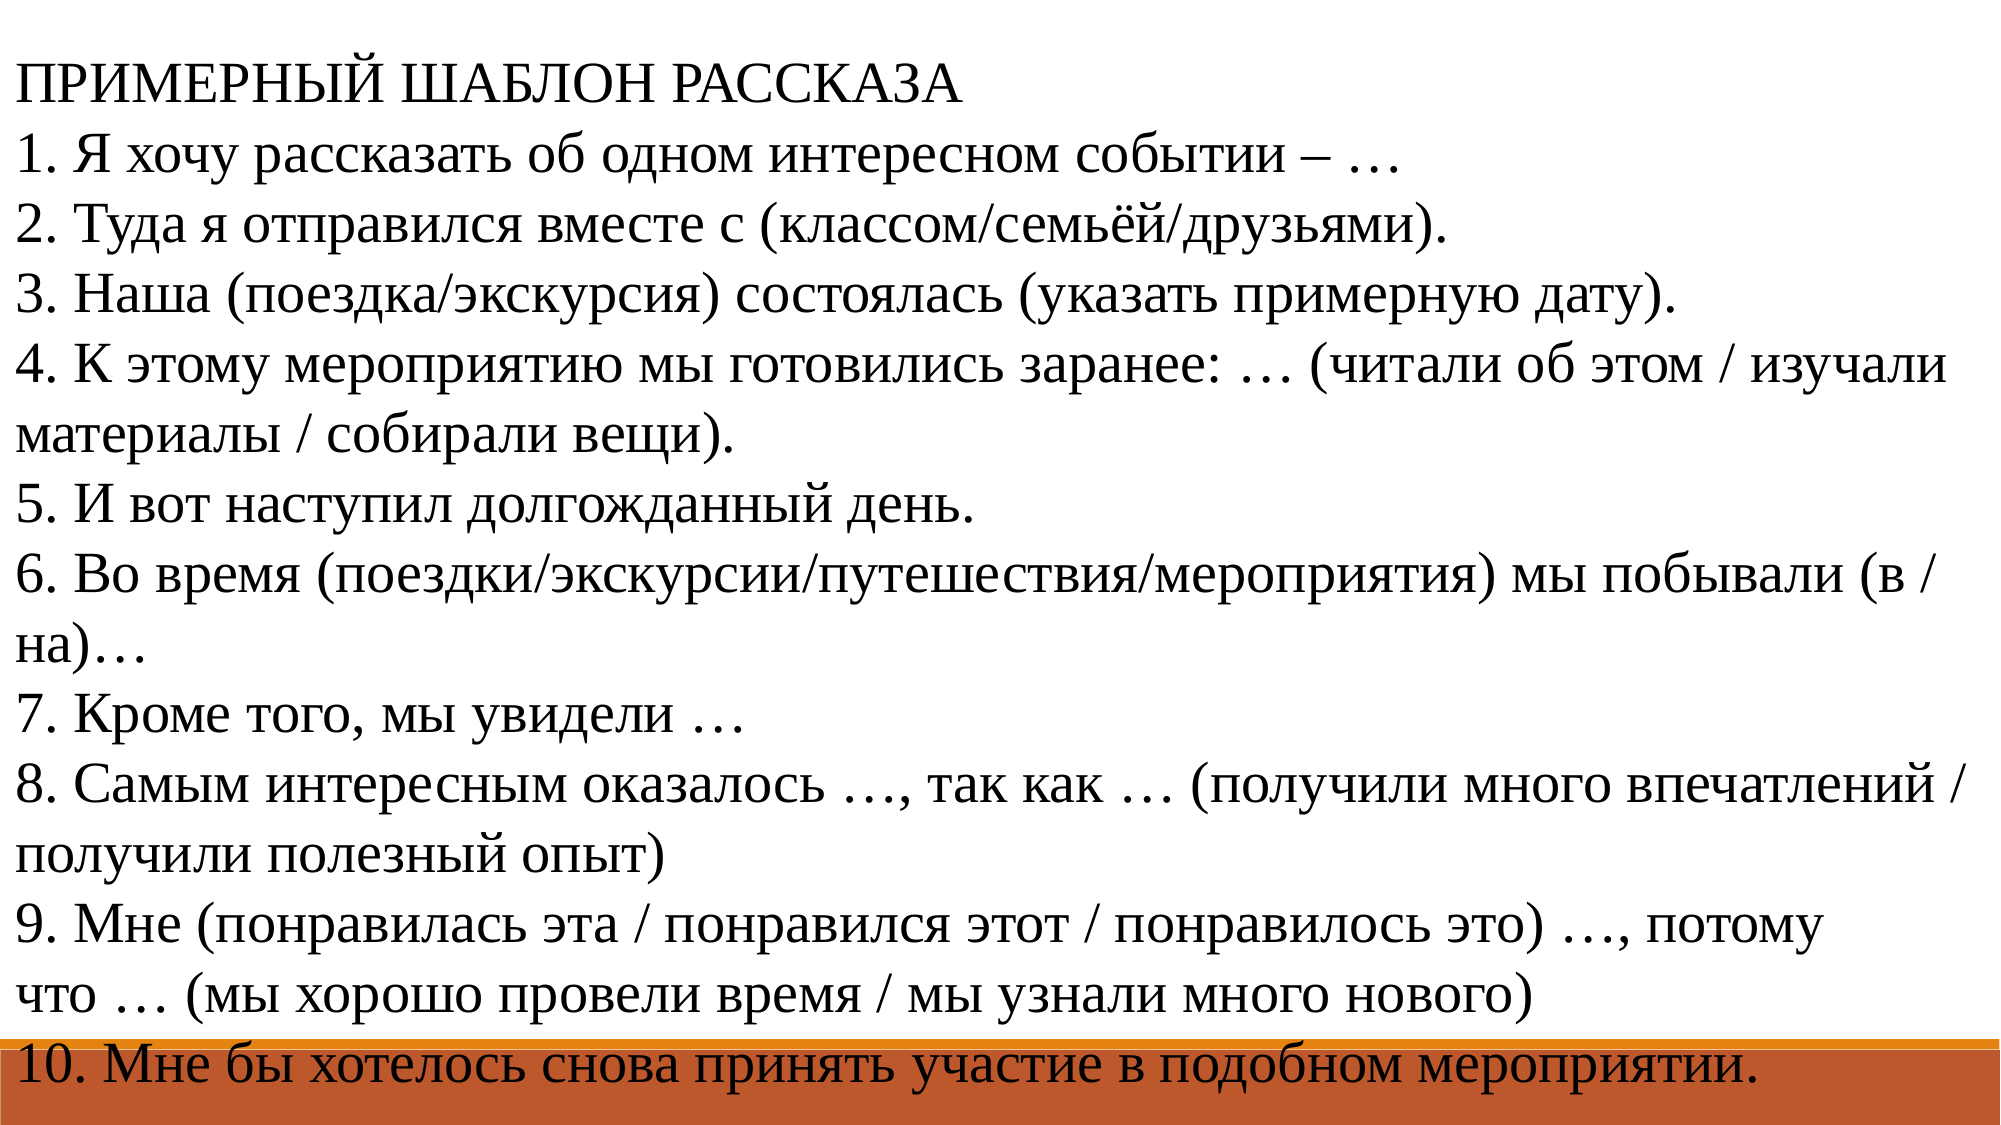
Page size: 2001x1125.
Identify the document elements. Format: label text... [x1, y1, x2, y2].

text_box ПРИМЕРНЫЙ ШАБЛОН РАССКАЗА 1. Я хочу рассказать об одном интересном событии – … 2. Туда я отправился вместе с (классом/семьёй/друзьями). 3. Наша (поездка/экскурсия) состоялась (указать примерную дату). 4. К этому мероприятию мы готовились заранее: … (читали об этом / изучали материалы / собирали вещи). 5. И вот наступил долгожданный день. 6. Во время (поездки/экскурсии/путешествия/мероприятия) мы побывали (в / на)… 7. Кроме того, мы увидели … 8. Самым интересным оказалось …, так как … (получили много впечатлений / получили полезный опыт) 9. Мне (понравилась эта / понравился этот / понравилось это) …, потому что … (мы хорошо провели время / мы узнали много нового) 10. Мне бы хотелось снова принять участие в подобном мероприятии. [0, 0, 2000, 1102]
